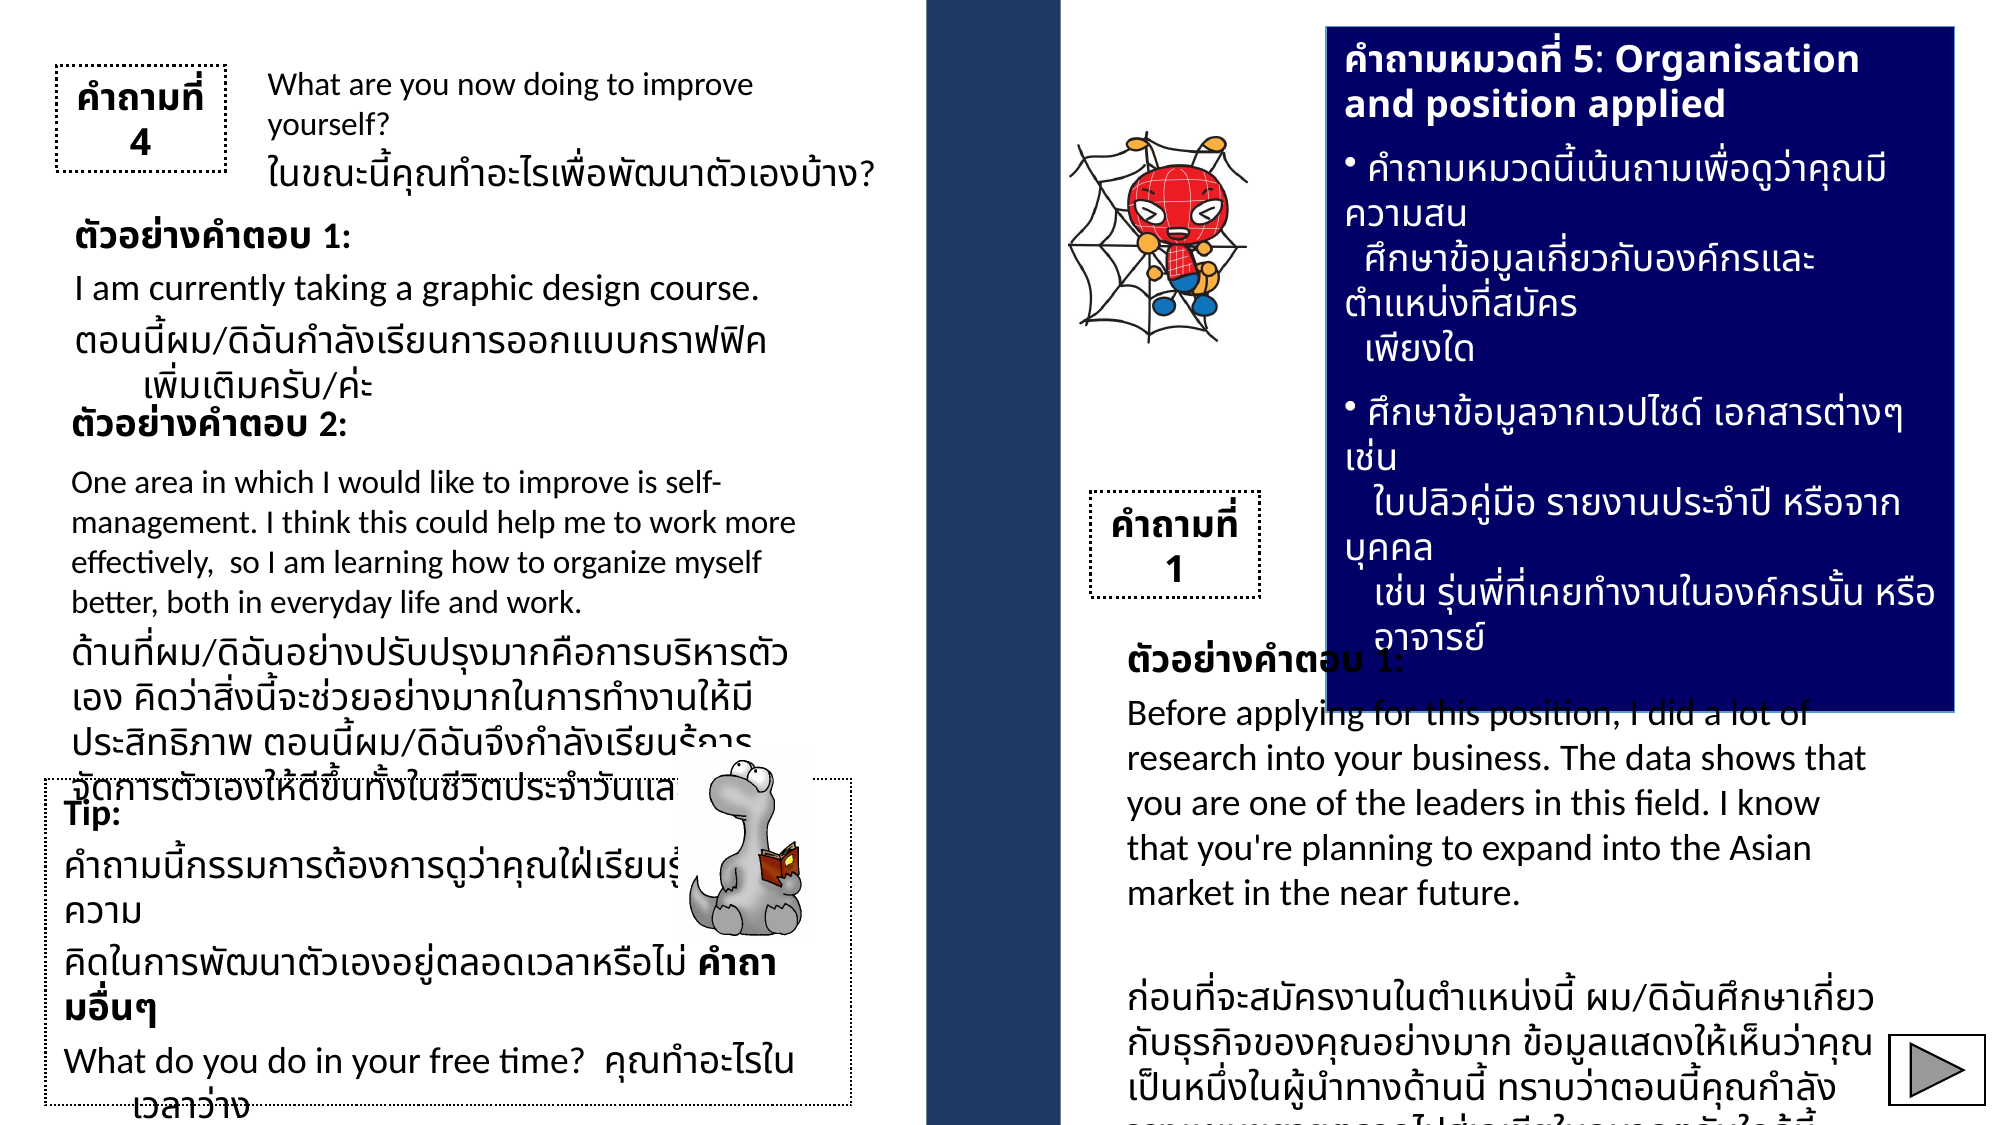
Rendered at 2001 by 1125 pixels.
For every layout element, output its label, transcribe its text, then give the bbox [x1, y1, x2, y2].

text_box What are you now doing to improve yourself? ในขณะนี้คุณทำอะไรเพื่อพัฒนาตัวเองบ้าง? [252, 54, 899, 202]
picture [1068, 127, 1250, 346]
text_box ตัวอย่างคำตอบ 2: One area in which I would like to improve is self-management. I think this could help me to work more effectively, so I am learning how to organize myself better, both in everyday life and work. ด้านที่ผม/ดิฉันอย่างปรับปรุงมากคือการบริหารตัวเอง คิดว่าสิ่งนี้จะช่วยอย่างมากในการทำงานให้มีประสิทธิภาพ ตอนนี้ผม/ดิฉันจึงกำลังเรียนรู้การจัดการตัวเองให้ดีขึ้นทั้งในชีวิตประจำวันและในงาน [56, 391, 828, 779]
text_box คำถามที่ 4 [56, 65, 226, 172]
text_box ตัวอย่างคำตอบ 1: Before applying for this position, I did a lot of research into your business. The data shows that you are one of the leaders in this field. I know that you're planning to expand into the Asian market in the near future. ก่อนที่จะสมัครงานในตำแหน่งนี้ ผม/ดิฉันศึกษาเกี่ยวกับธุรกิจของคุณอย่างมาก ข้อมูลแสดงให้เห็นว่าคุณเป็นหนึ่งในผู้นำทางด้านนี้ ทราบว่าตอนนี้คุณกำลังวางแผนขยายตลาดไปสู่เอเชียในอนาคตอันใกล้นี้ [1108, 625, 1903, 716]
text_box [1888, 1034, 1986, 1106]
text_box [925, 0, 1062, 1125]
picture [678, 747, 811, 944]
text_box ตัวอย่างคำตอบ 1: I am currently taking a graphic design course. ตอนนี้ผม/ดิฉันกำลังเรียนการออกแบบกราฟฟิคเพิ่มเติมครับ/ค่ะ [56, 201, 796, 291]
text_box คำถามหมวดที่ 5: Organisation and position applied คำถามหมวดนี้เน้นถามเพื่อดูว่าคุณมีความสน ศึกษาข้อมูลเกี่ยวกับองค์กรและตำแหน่งที่สมัคร เพียงใด ศึกษาข้อมูลจากเวปไซด์ เอกสารต่างๆ เช่น ใบปลิวคู่มือ รายงานประจำปี หรือจากบุคคล เช่น รุ่นพี่ที่เคยทำงานในองค์กรนั้น หรือ อาจารย์ [1326, 26, 1955, 712]
text_box คำถามที่ 1 [1090, 491, 1260, 598]
text_box Tip: คำถามนี้กรรมการต้องการดูว่าคุณใฝ่เรียนรู้หรือมีความ คิดในการพัฒนาตัวเองอยู่ตลอดเวลาหรือไม่ คำถามอื่นๆ What do you do in your free time? คุณทำอะไรในเวลาว่าง Do you have any plans for further education? คุณมีแผนที่จะศึกษาต่อหรือไม่ [45, 779, 852, 1106]
